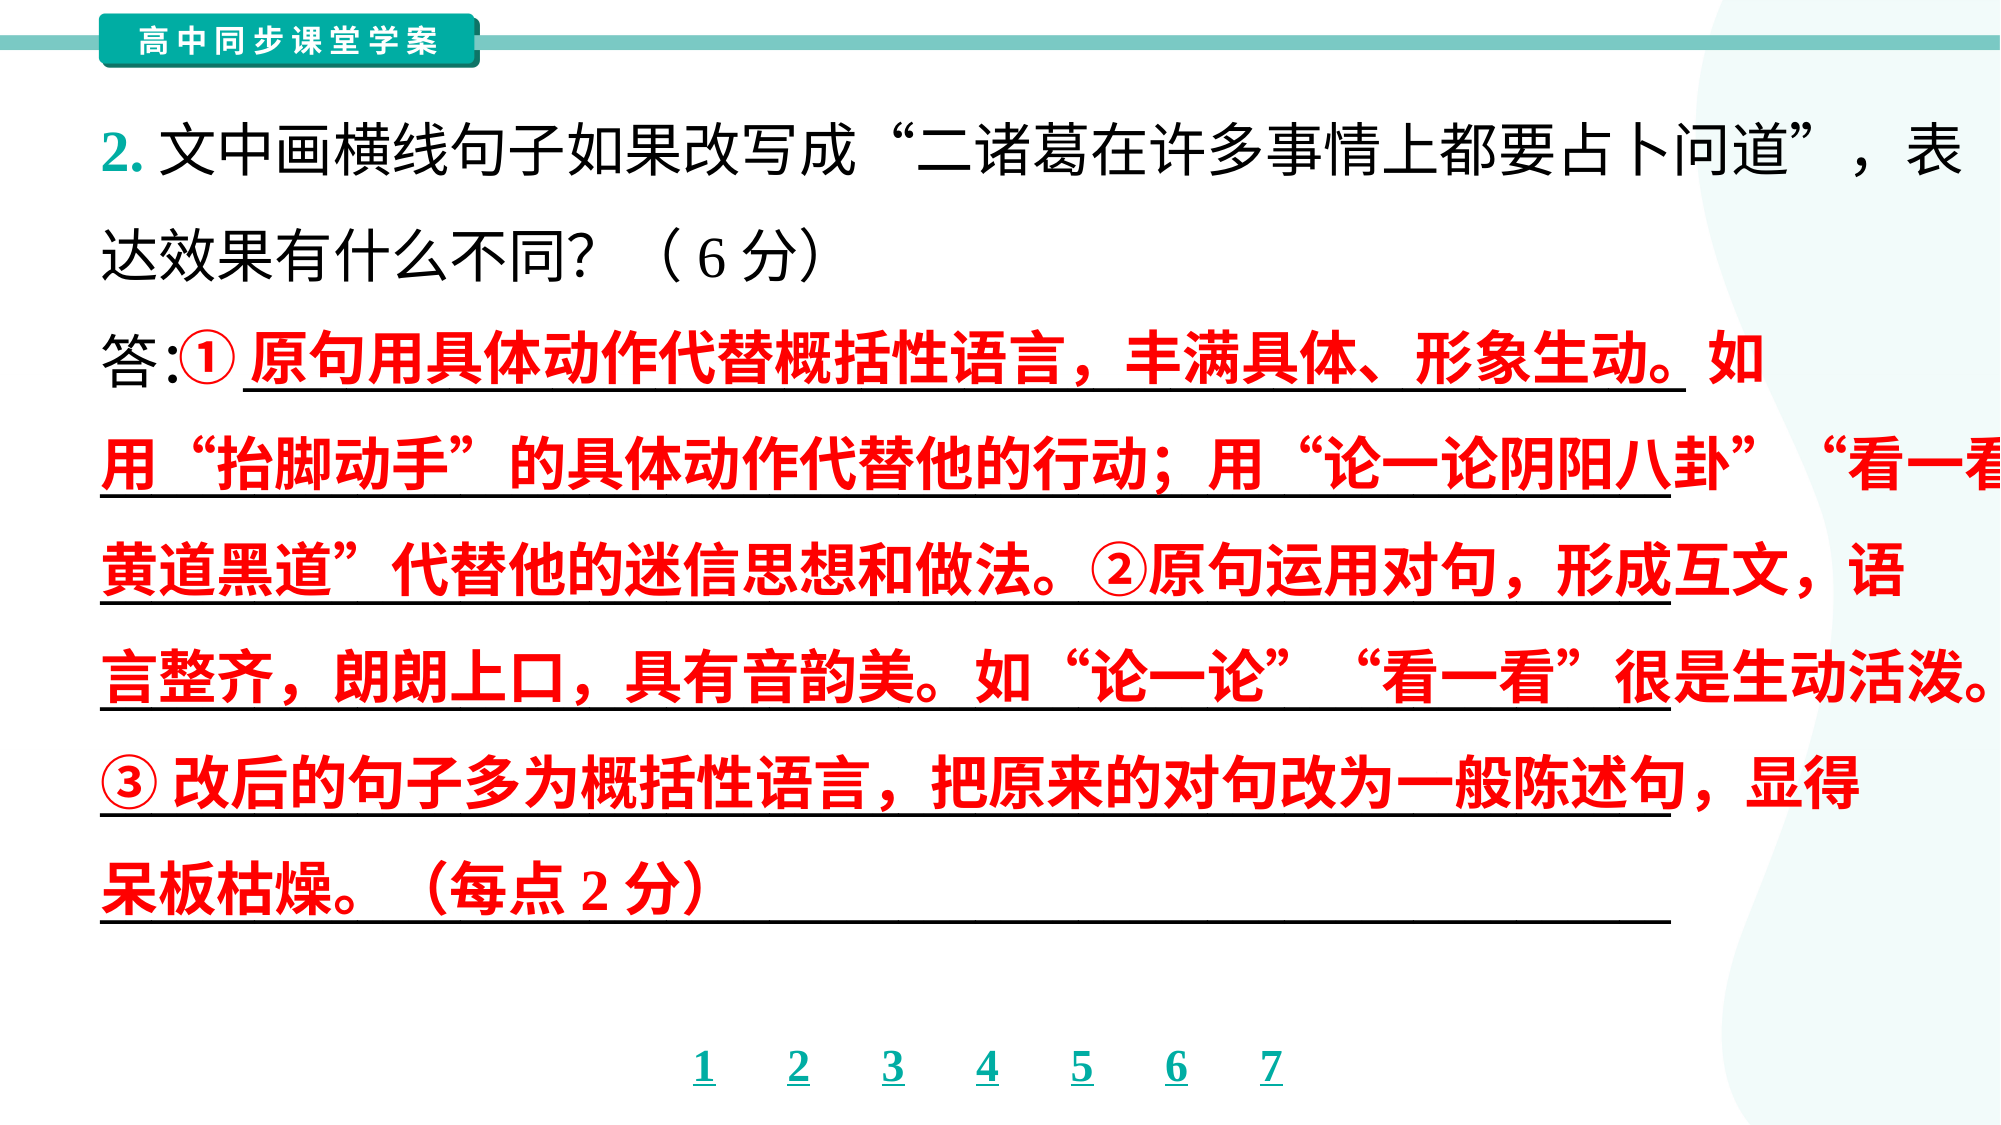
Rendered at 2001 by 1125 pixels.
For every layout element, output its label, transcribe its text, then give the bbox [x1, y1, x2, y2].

picture [0, 0, 2000, 1125]
text_box 2.文中画横线句子如果改写成“二诸葛在许多事情上都要占卜问道”，表 达效果有什么不同？（6分） 答： ________________________________________________________ _____________________________________________________________ _____________________________________________________________ _____________________________________________________________ _____________________________________________________________ _____________________________________________________________ [100, 76, 1899, 284]
text_box ①原句用具体动作代替概括性语言，丰满具体、形象生动。如 用“抬脚动手”的具体动作代替他的行动；用“论一论阴阳八卦”“看一看 黄道黑道”代替他的迷信思想和做法。②原句运用对句，形成互文，语 言整齐，朗朗上口，具有音韵美。如“论一论”“看一看”很是生动活泼。 ③改后的句子多为概括性语言，把原来的对句改为一般陈述句，显得 呆板枯燥。（每点2分） [100, 284, 1899, 923]
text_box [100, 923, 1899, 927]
